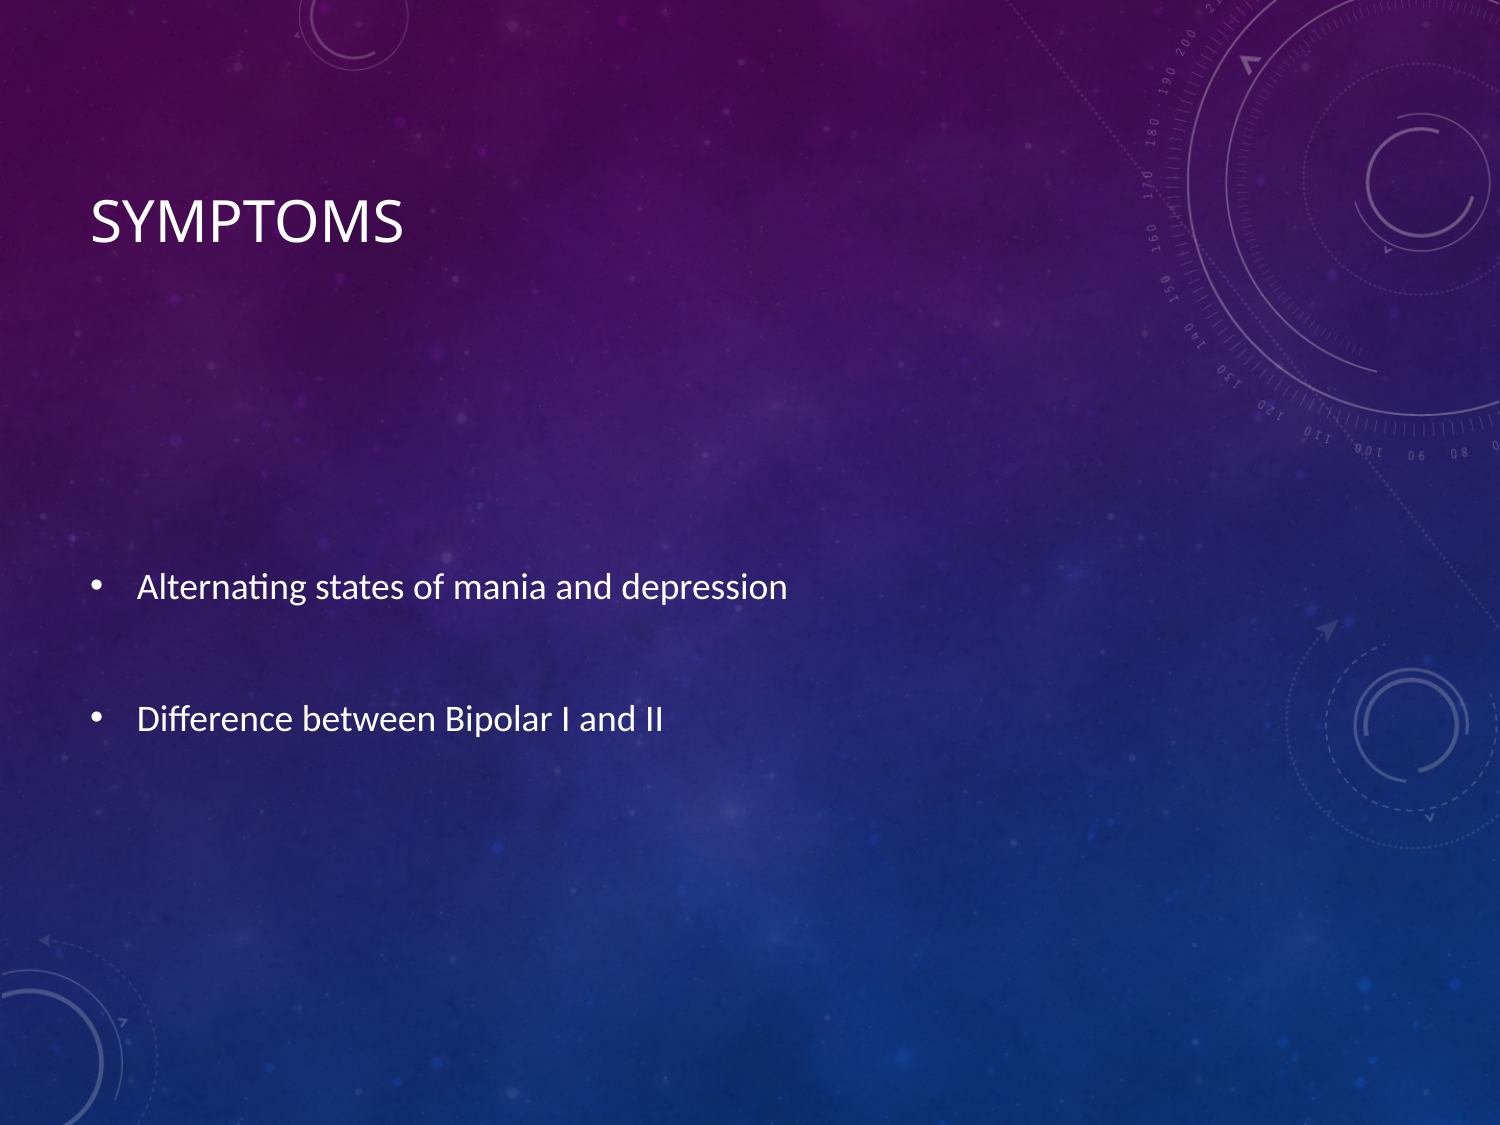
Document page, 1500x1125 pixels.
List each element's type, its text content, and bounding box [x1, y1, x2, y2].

list Alternating states of mania and depression Difference between Bipolar I and II [75, 351, 1350, 950]
picture [0, 0, 1500, 1125]
title Symptoms [75, 99, 1350, 339]
